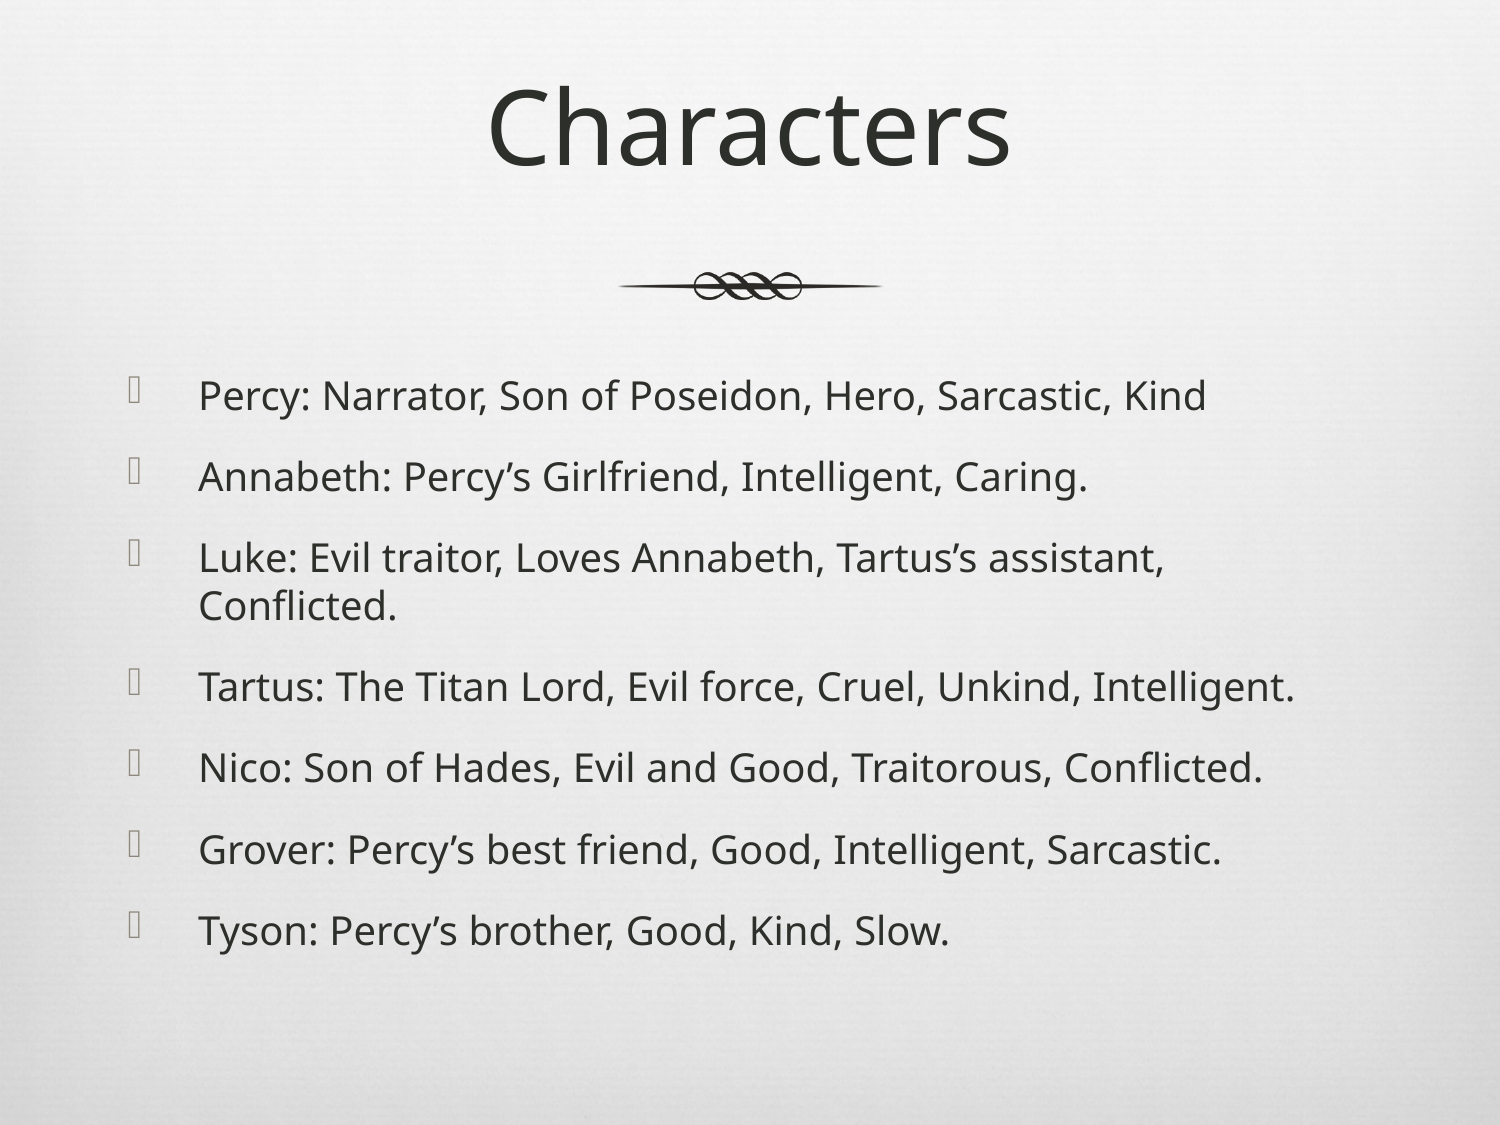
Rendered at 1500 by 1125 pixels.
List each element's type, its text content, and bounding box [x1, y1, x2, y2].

picture [615, 272, 885, 300]
list Percy: Narrator, Son of Poseidon, Hero, Sarcastic, Kind Annabeth: Percy’s Girlfriend, Intelligent, Caring. Luke: Evil traitor, Loves Annabeth, Tartus’s assistant, Conflicted. Tartus: The Titan Lord, Evil force, Cruel, Unkind, Intelligent. Nico: Son of Hades, Evil and Good, Traitorous, Conflicted. Grover: Percy’s best friend, Good, Intelligent, Sarcastic. Tyson: Percy’s brother, Good, Kind, Slow. [112, 362, 1388, 963]
title Characters [112, 11, 1388, 236]
